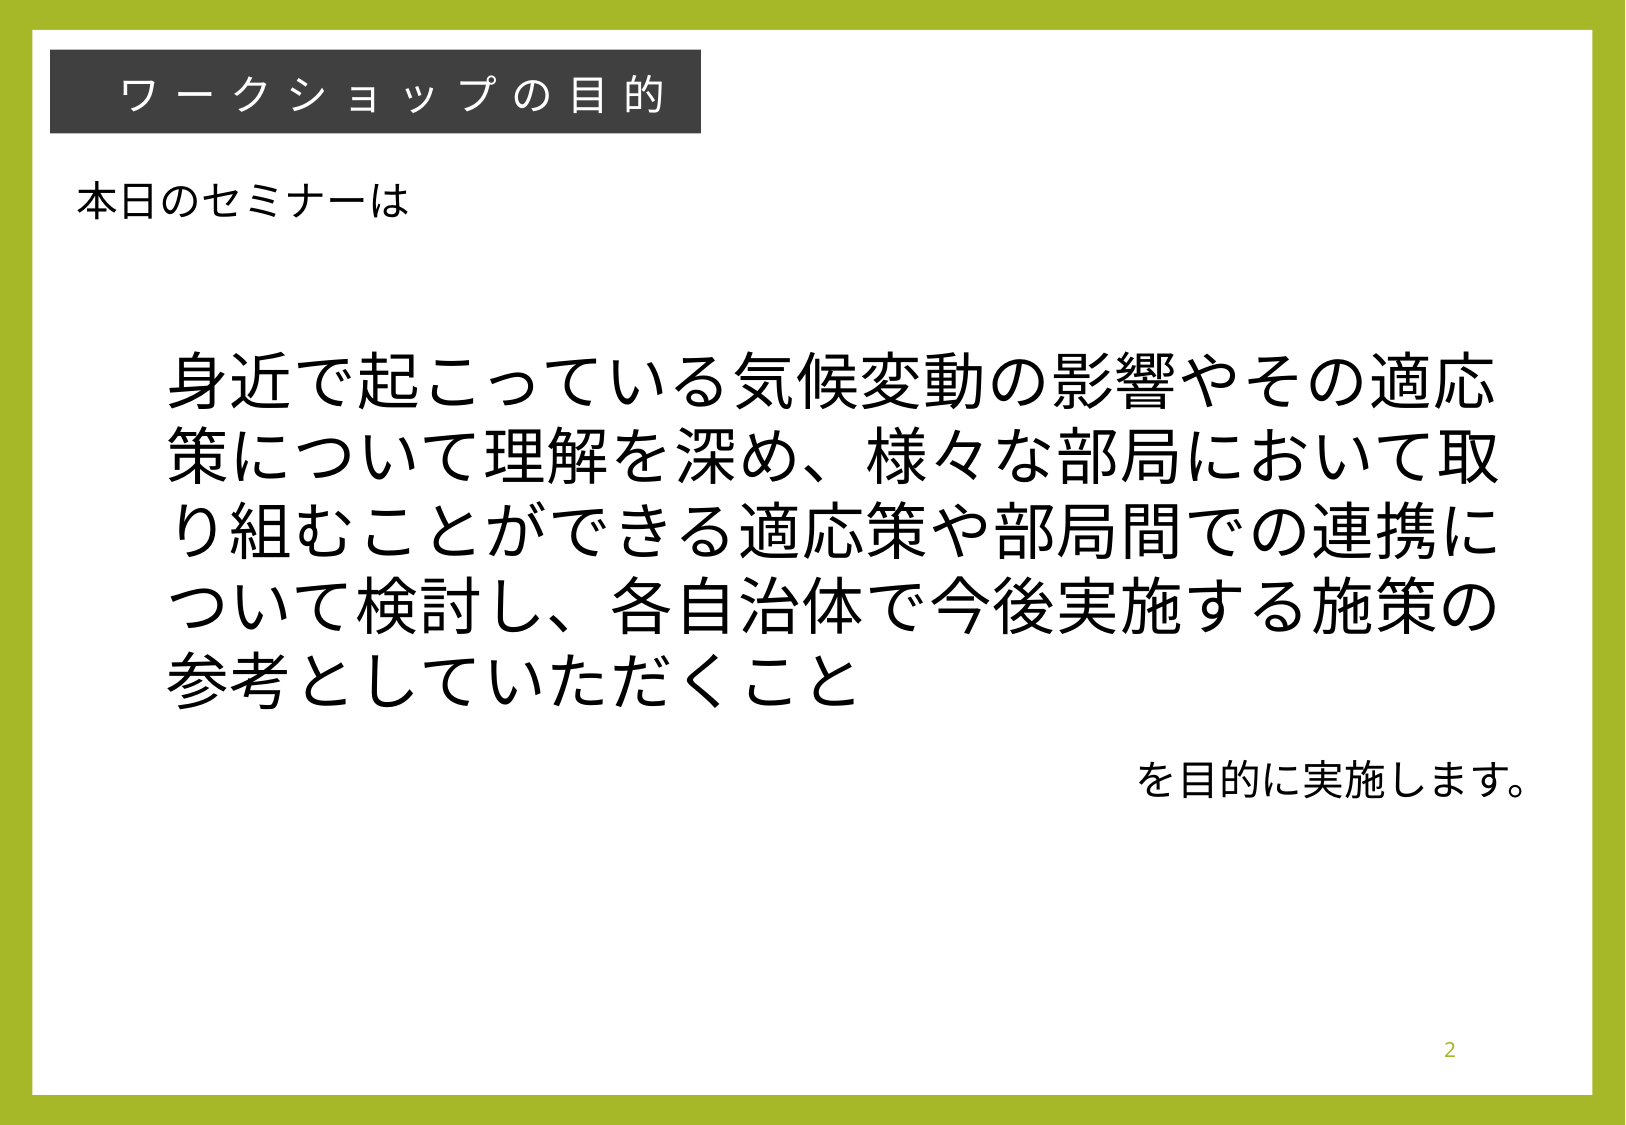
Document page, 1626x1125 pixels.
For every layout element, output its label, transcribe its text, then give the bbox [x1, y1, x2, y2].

text_box ワークショップの目的 [83, 67, 701, 119]
text_box 身近で起こっている気候変動の影響やその適応策について理解を深め、様々な部局において取り組むことができる適応策や部局間での連携について検討し、各自治体で今後実施する施策の参考としていただくこと [124, 312, 1520, 747]
text_box 本日のセミナーは を目的に実施します。 [75, 200, 1549, 804]
text_box [50, 49, 701, 134]
slide_number 2 [1243, 1020, 1471, 1081]
